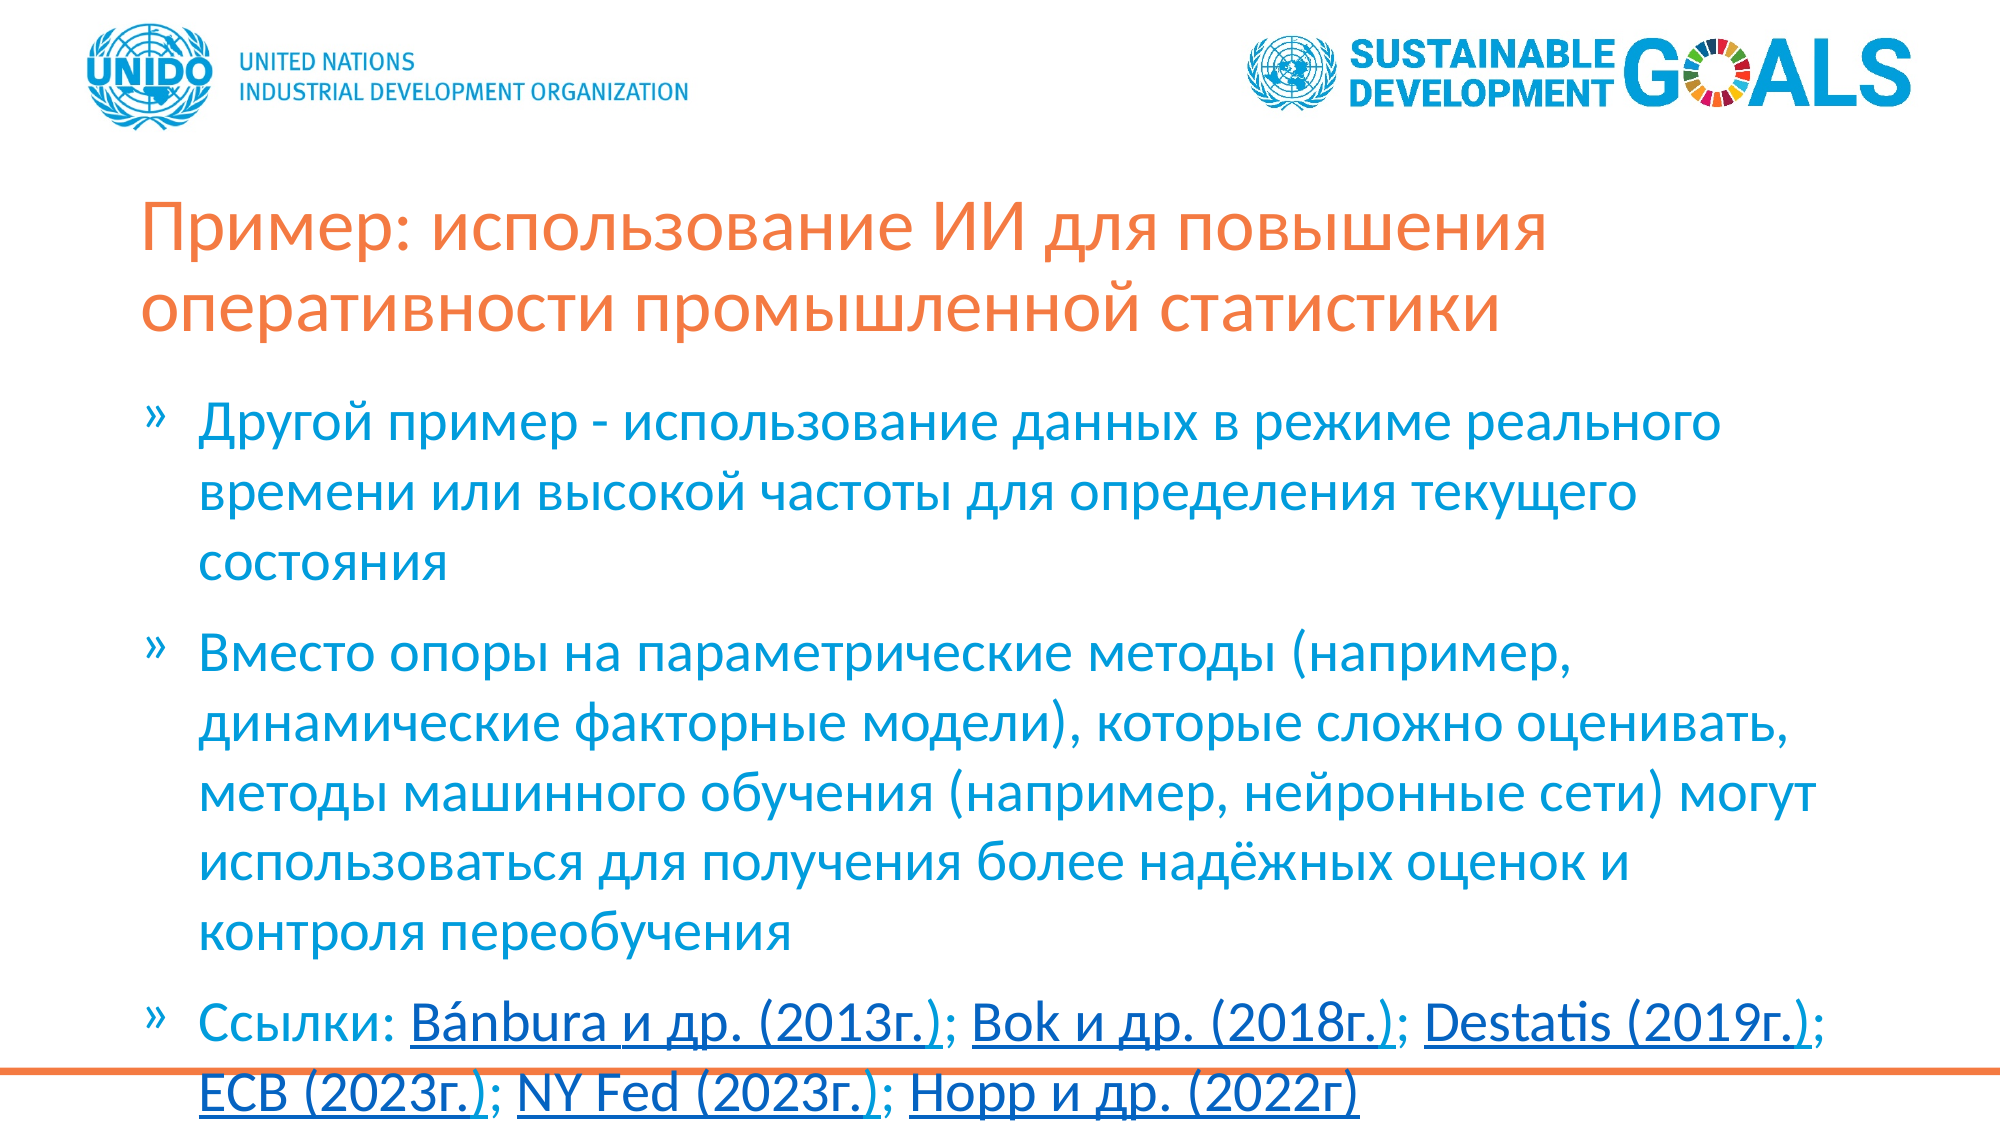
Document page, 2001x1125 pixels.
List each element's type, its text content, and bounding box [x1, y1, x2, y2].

title Пример: использование ИИ для повышения оперативности промышленной статистики [125, 178, 1872, 348]
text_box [72, 0, 1930, 149]
list Другой пример - использование данных в режиме реального времени или высокой частоты для определения текущего состояния Вместо опоры на параметрические методы (например, динамические факторные модели), которые сложно оценивать, методы машинного обучения (например, нейронные сети) могут использоваться для получения более надёжных оценок и контроля переобучения Ссылки: Bánbura и др. (2013г.); Bok и др. (2018г.); Destatis (2019г.); ECB (2023г.); NY Fed (2023г.); Hopp и др. (2022г) [125, 374, 1872, 1010]
text_box [0, 1067, 2000, 1076]
